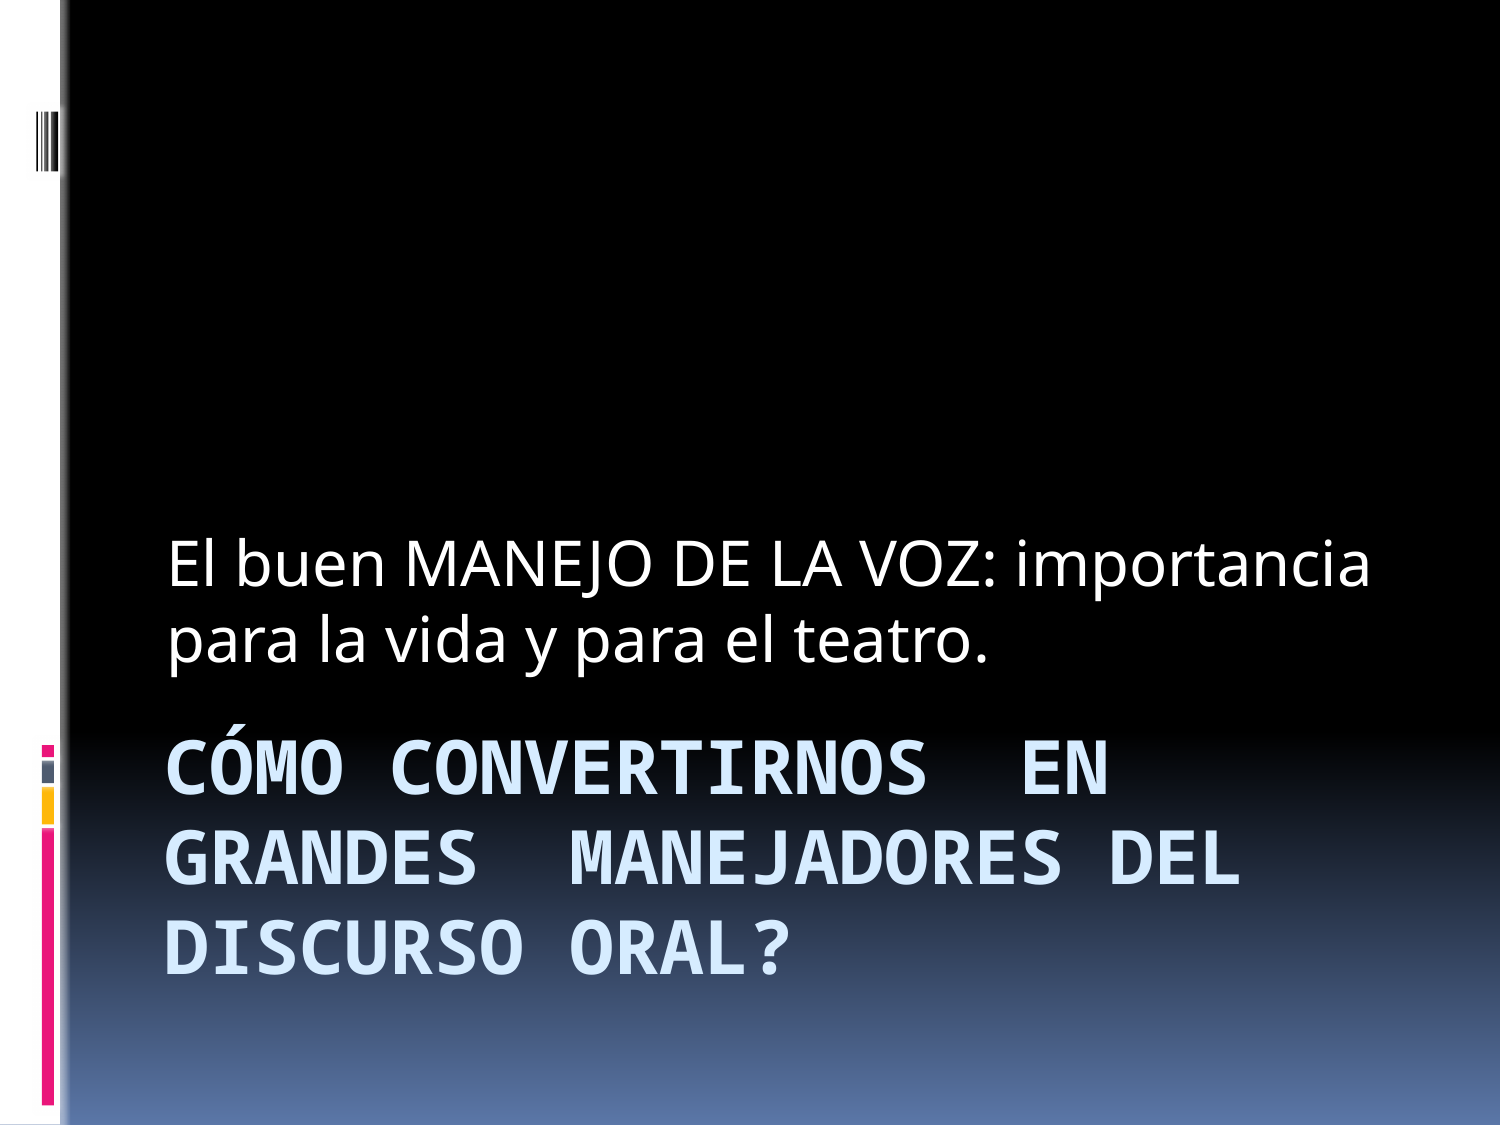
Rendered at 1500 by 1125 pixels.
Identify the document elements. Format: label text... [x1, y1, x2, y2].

subtitle El buen MANEJO DE LA VOZ: importancia para la vida y para el teatro. [150, 464, 1425, 713]
title Cómo convertirnos en grandes manejadores del discurso oral? [150, 713, 1425, 1037]
